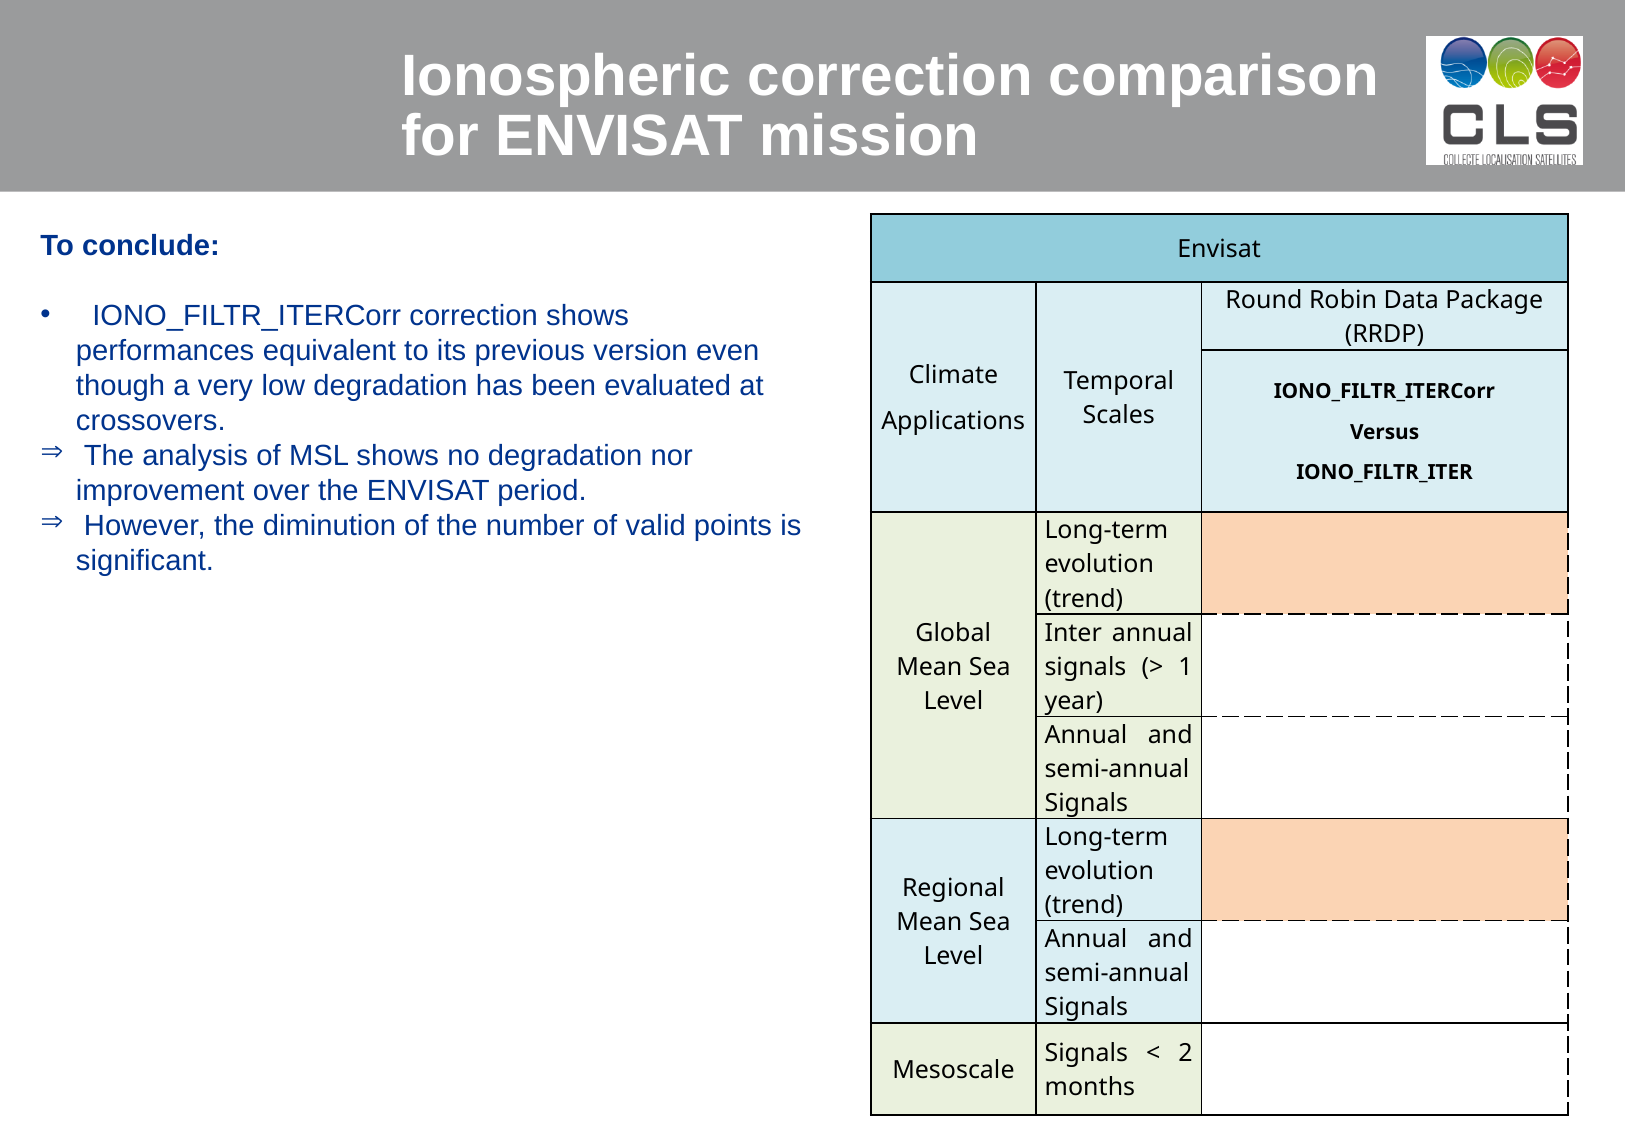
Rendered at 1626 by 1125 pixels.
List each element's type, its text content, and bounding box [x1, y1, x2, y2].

table_cell Temporal Scales [1037, 283, 1201, 511]
table_cell Climate Applications [872, 283, 1035, 511]
table_cell [1202, 1024, 1568, 1114]
table_cell [1202, 614, 1568, 716]
table_header Envisat [872, 215, 1567, 281]
table_cell [1202, 513, 1568, 614]
text_box To conclude: IONO_FILTR_ITERCorr correction shows performances equivalent to its previous version even though a very low degradation has been evaluated at crossovers. The analysis of MSL shows no degradation nor improvement over the ENVISAT period. However, the diminution of the number of valid points is significant. [25, 219, 820, 1104]
table_cell [1202, 819, 1568, 921]
table_cell [1202, 921, 1568, 1022]
table_cell Long-term evolution (trend) [1037, 819, 1201, 920]
table_cell Inter annual signals (> 1 year) [1037, 615, 1201, 716]
table_cell Annual and semi-annual Signals [1037, 921, 1201, 1022]
table_cell Long-term evolution (trend) [1037, 513, 1201, 613]
picture [1426, 36, 1583, 165]
table_cell Global Mean Sea Level [872, 513, 1035, 818]
table_cell Annual and semi-annual Signals [1037, 717, 1201, 818]
table_cell Round Robin Data Package (RRDP) [1202, 283, 1567, 349]
table_cell [1202, 716, 1568, 818]
table_cell Signals < 2 months [1037, 1024, 1201, 1114]
table_cell Regional Mean Sea Level [872, 819, 1035, 1022]
table_cell Mesoscale [872, 1024, 1035, 1114]
table_cell IONO_FILTR_ITERCorr Versus IONO_FILTR_ITER [1202, 351, 1567, 511]
text_box Ionospheric correction comparison for ENVISAT mission [386, 40, 1479, 172]
